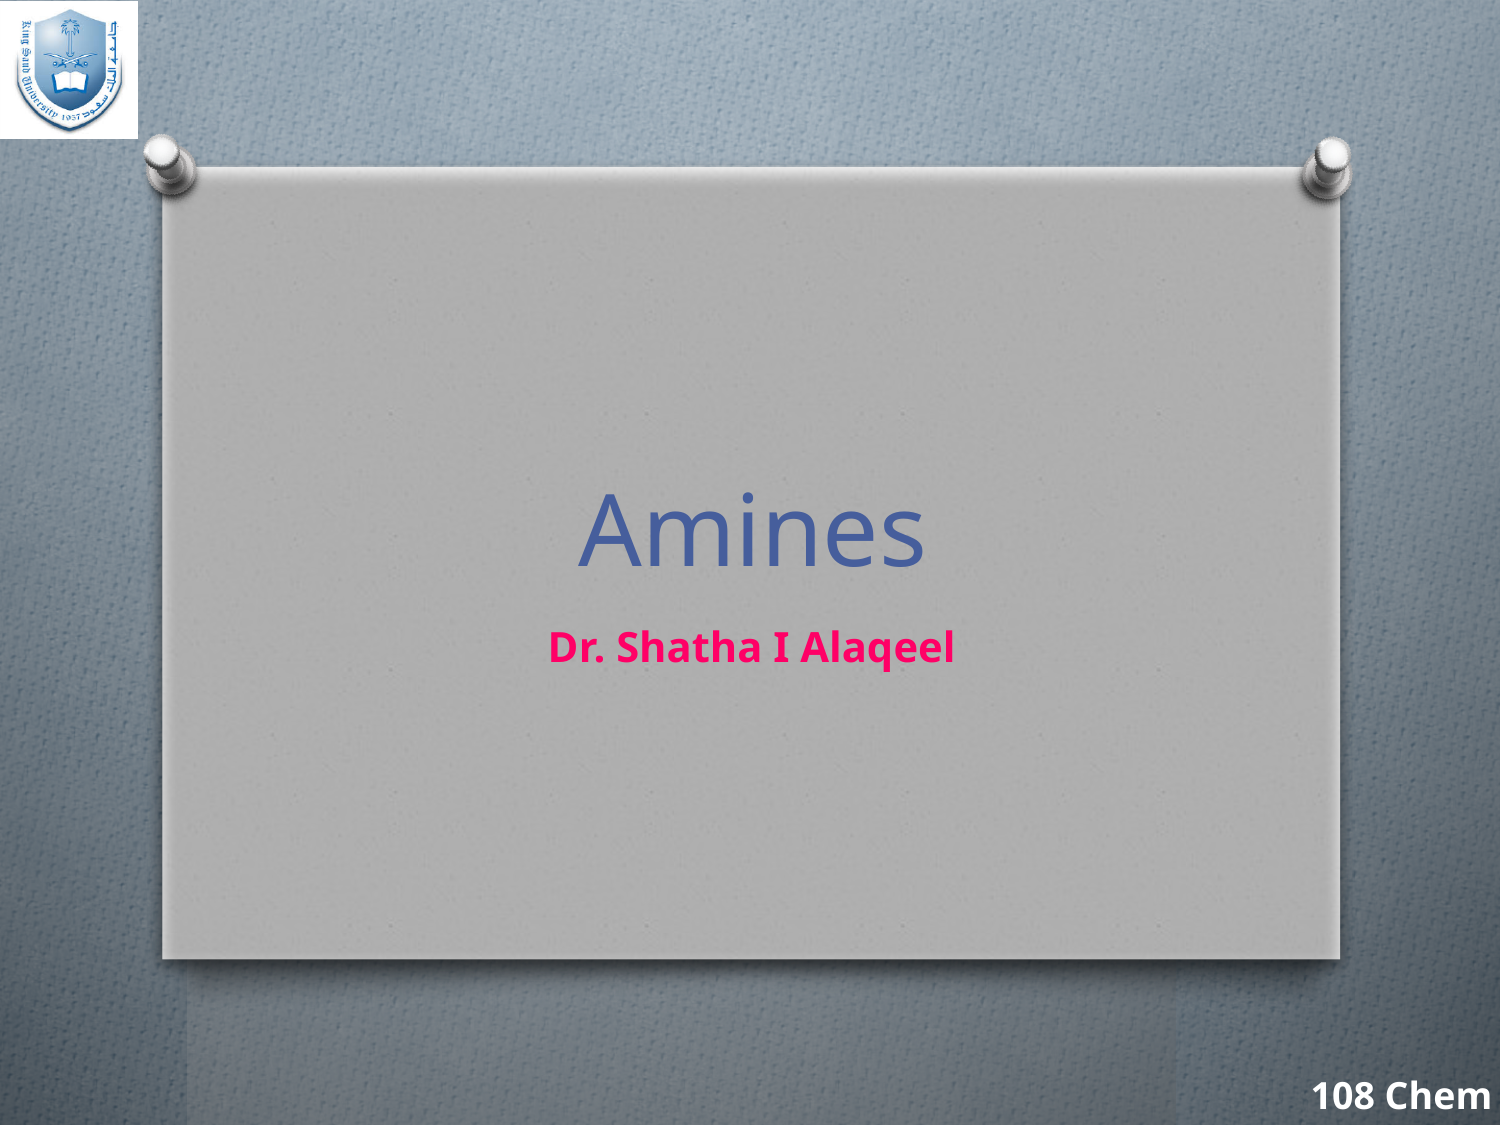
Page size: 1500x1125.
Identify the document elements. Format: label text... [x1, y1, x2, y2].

picture [1274, 109, 1396, 230]
picture [0, 0, 235, 224]
subtitle Dr. Shatha I Alaqeel [283, 612, 1221, 863]
title Amines [283, 294, 1223, 595]
text_box 108 Chem [1295, 1064, 1500, 1125]
